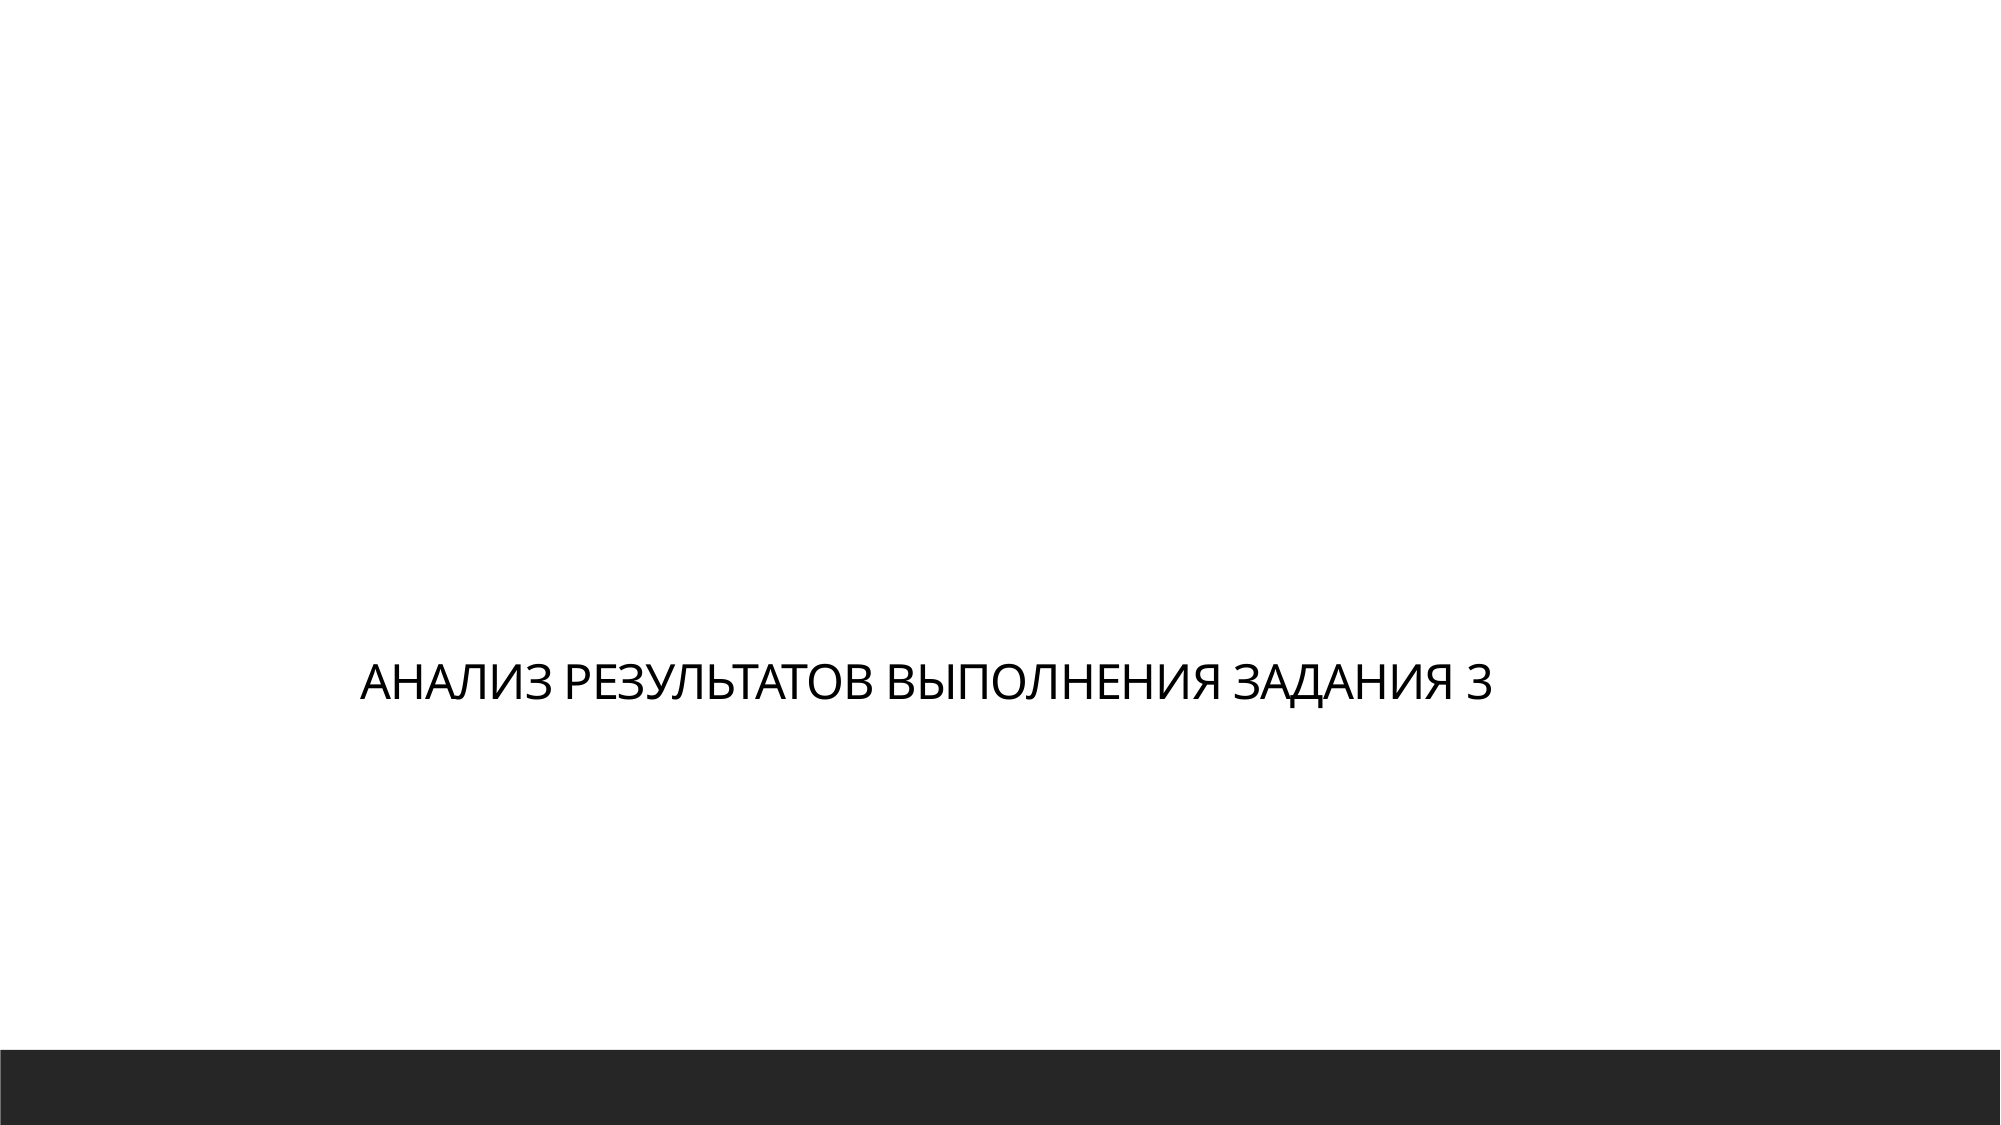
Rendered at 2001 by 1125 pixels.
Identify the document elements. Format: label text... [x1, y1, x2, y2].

title АНАЛИЗ РЕЗУЛЬТАТОВ ВЫПОЛНЕНИЯ ЗАДАНИЯ 3 [345, 542, 1655, 781]
